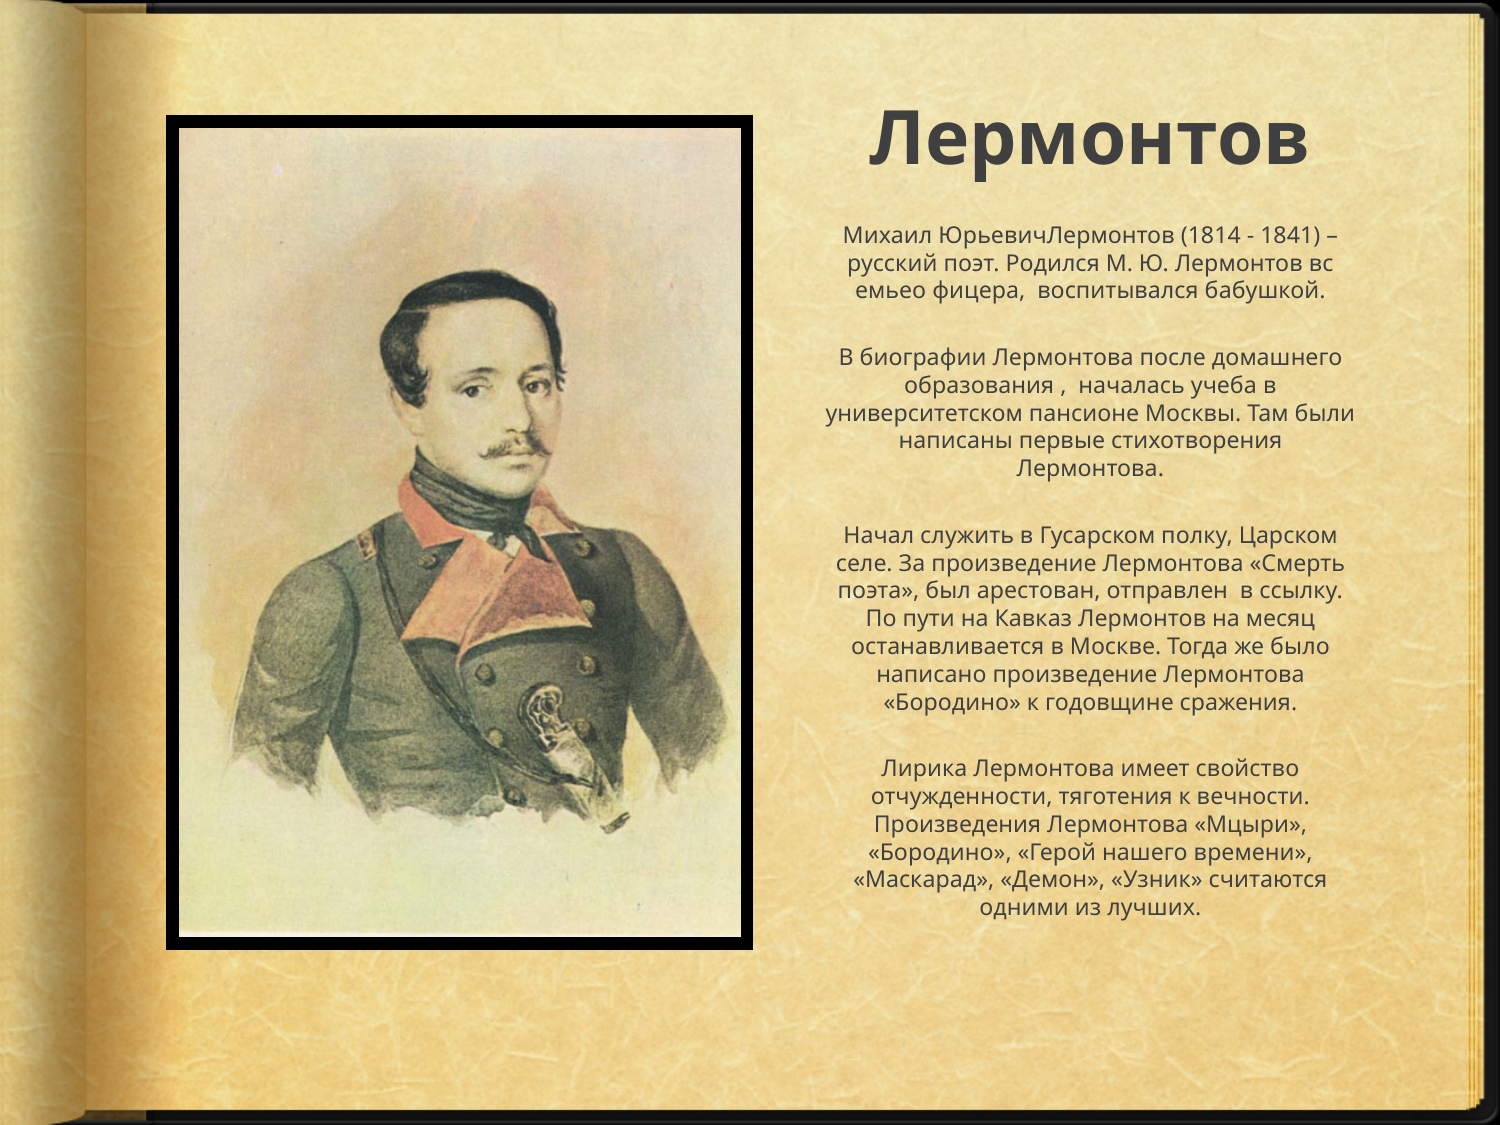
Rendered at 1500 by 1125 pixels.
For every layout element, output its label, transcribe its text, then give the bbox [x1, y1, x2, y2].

title Лермонтов [809, 75, 1372, 188]
list Михаил ЮрьевичЛермонтов (1814 - 1841) – русский поэт. Родился М. Ю. Лермонтов вс емьео фицера, воспитывался бабушкой. В биографии Лермонтова после домашнего образования , началась учеба в университетском пансионе Москвы. Там были написаны первые стихотворения Лермонтова. Начал служить в Гусарском полку, Царском селе. За произведение Лермонтова «Смерть поэта», был арестован, отправлен в ссылку. По пути на Кавказ Лермонтов на месяц останавливается в Москве. Тогда же было написано произведение Лермонтова «Бородино» к годовщине сражения. Лирика Лермонтова имеет свойство отчужденности, тяготения к вечности. Произведения Лермонтова «Мцыри», «Бородино», «Герой нашего времени», «Маскарад», «Демон», «Узник» считаются одними из лучших. [809, 212, 1372, 938]
picture [0, 0, 1500, 1125]
